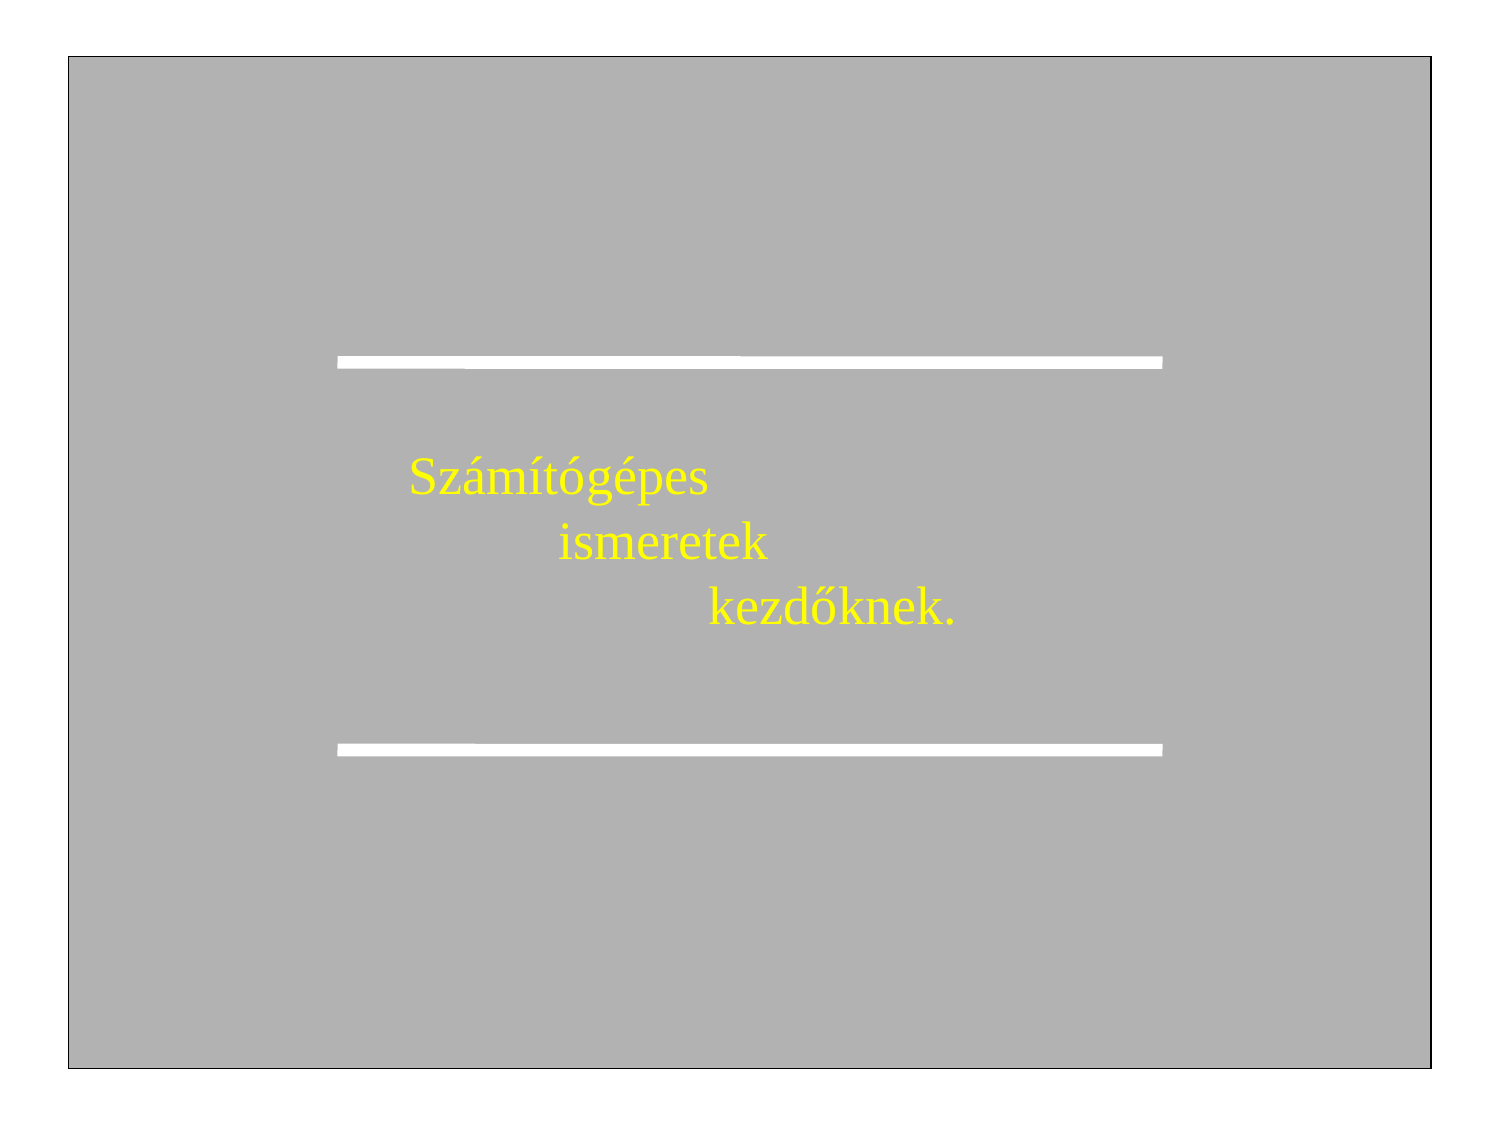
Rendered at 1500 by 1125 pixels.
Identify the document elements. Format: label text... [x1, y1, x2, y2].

text_box Számítógépes ismeretek kezdőknek. [393, 432, 973, 643]
